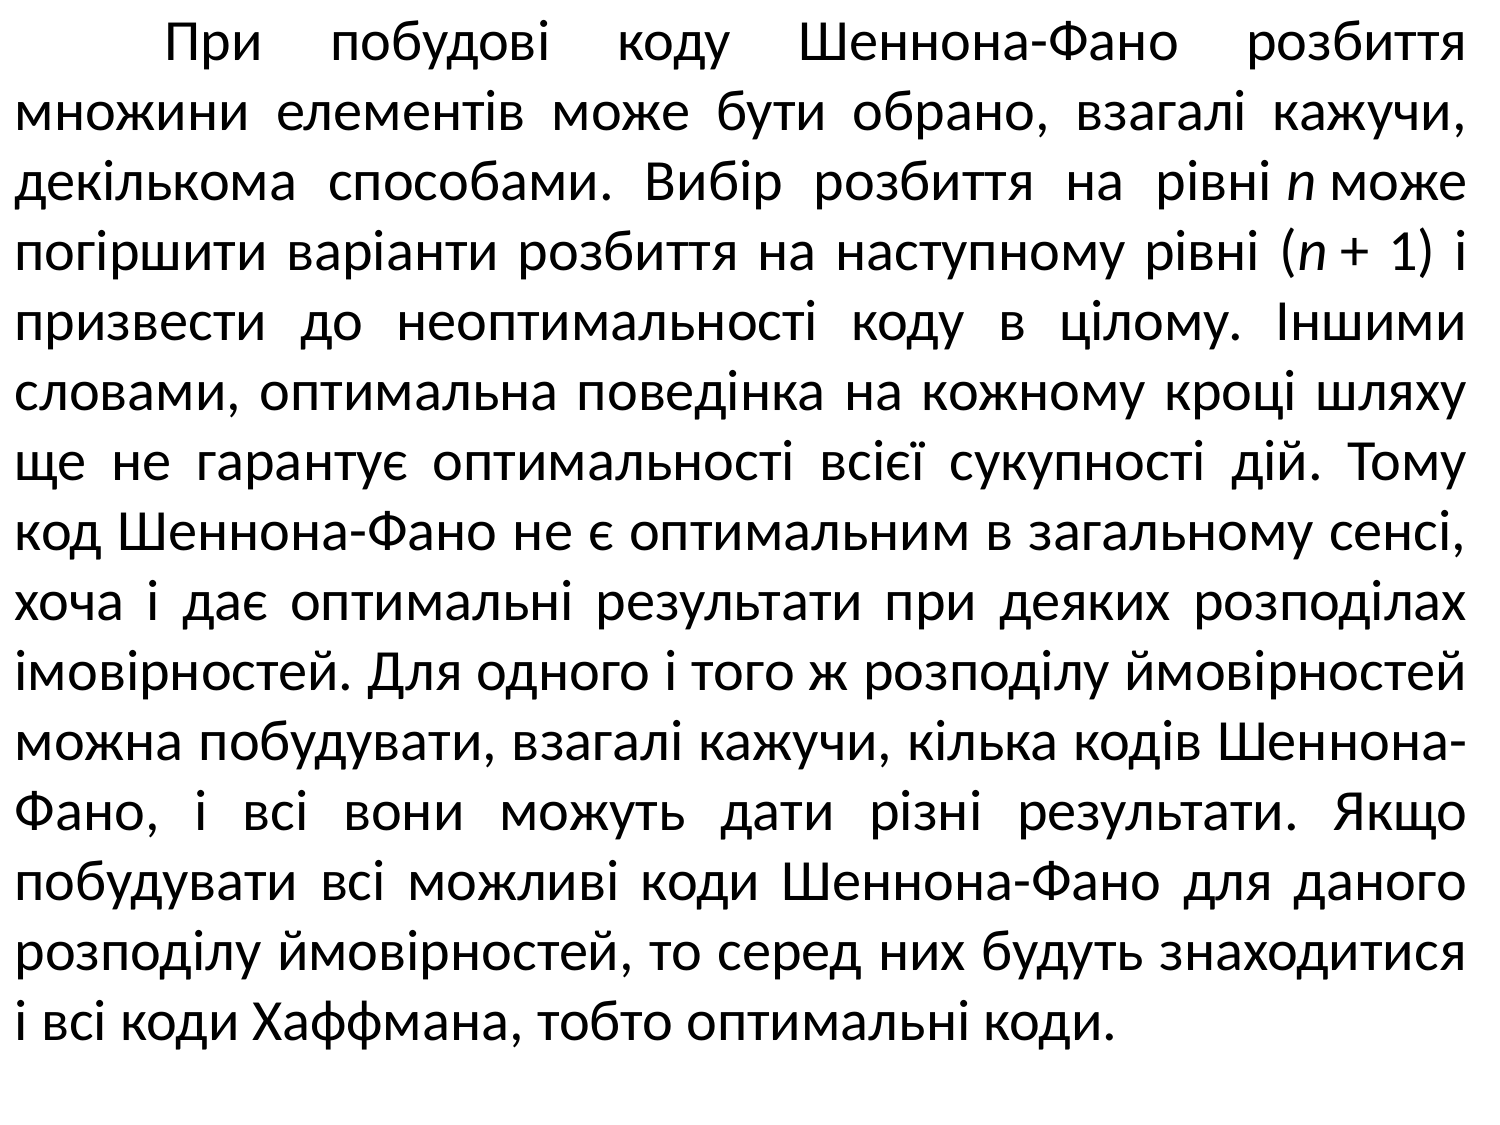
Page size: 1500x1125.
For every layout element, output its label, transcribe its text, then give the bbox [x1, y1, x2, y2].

text_box При побудові коду Шеннона-Фано розбиття множини елементів може бути обрано, взагалі кажучи, декількома способами. Вибір розбиття на рівні n може погіршити варіанти розбиття на наступному рівні (n + 1) і призвести до неоптимальності коду в цілому. Іншими словами, оптимальна поведінка на кожному кроці шляху ще не гарантує оптимальності всієї сукупності дій. Тому код Шеннона-Фано не є оптимальним в загальному сенсі, хоча і дає оптимальні результати при деяких розподілах імовірностей. Для одного і того ж розподілу ймовірностей можна побудувати, взагалі кажучи, кілька кодів Шеннона-Фано, і всі вони можуть дати різні результати. Якщо побудувати всі можливі коди Шеннона-Фано для даного розподілу ймовірностей, то серед них будуть знаходитися і всі коди Хаффмана, тобто оптимальні коди. [0, 0, 1483, 1060]
